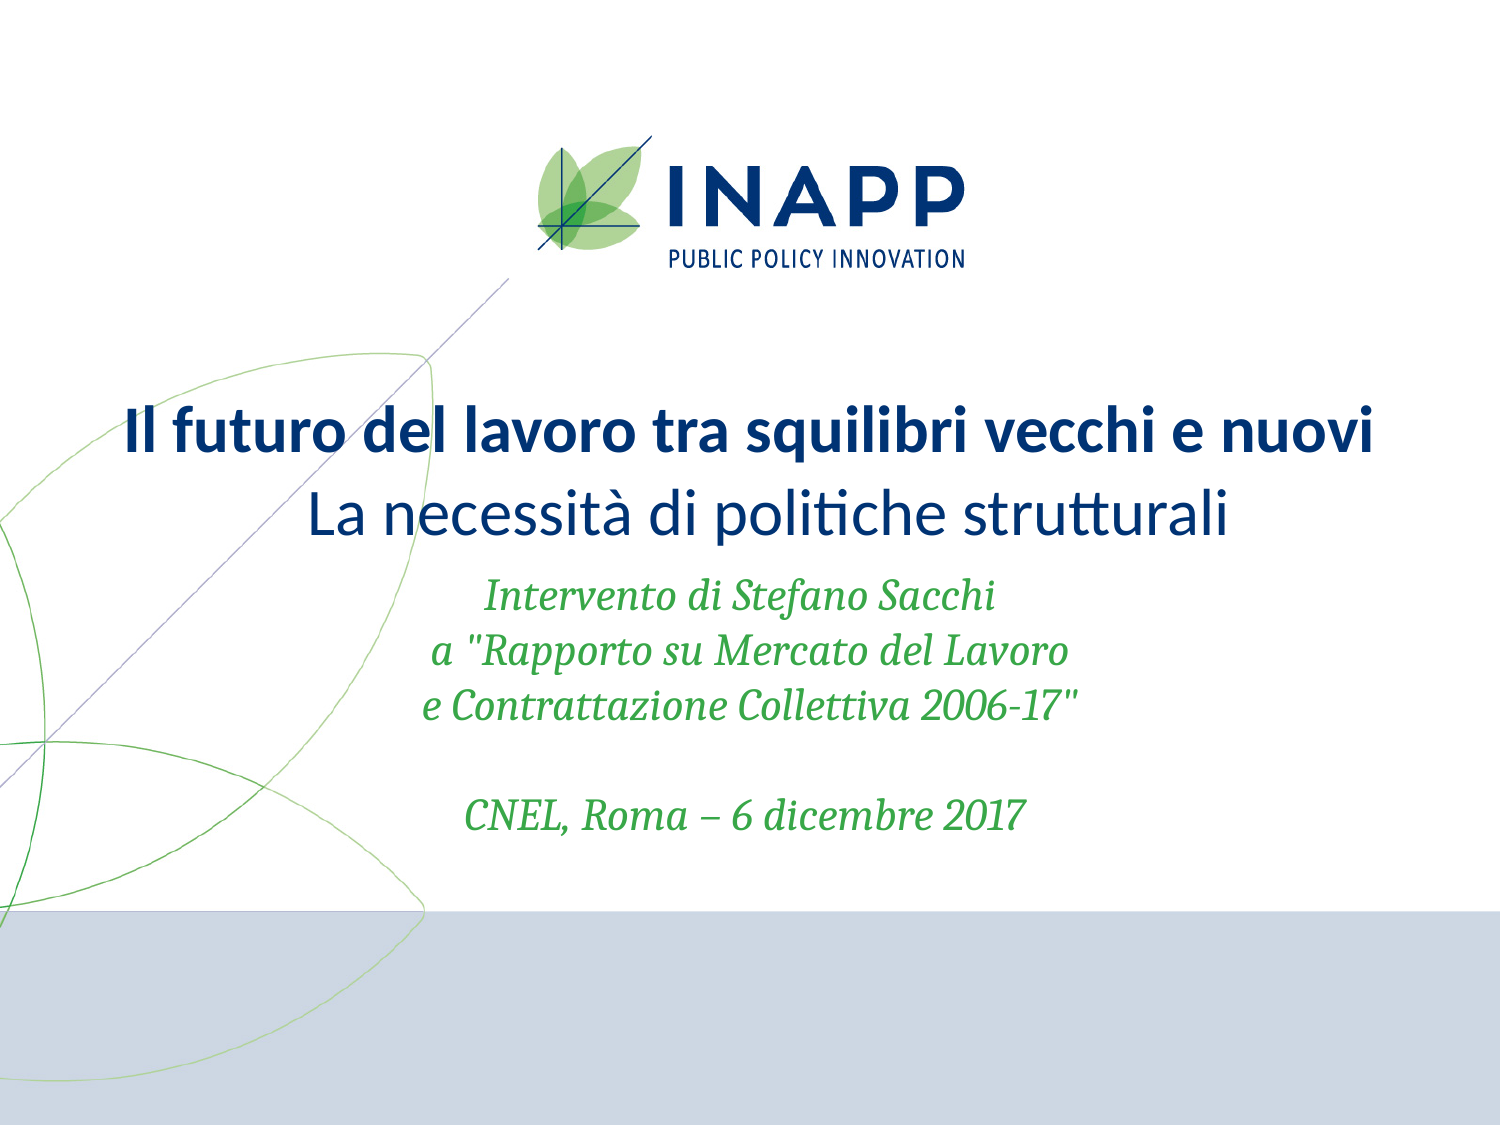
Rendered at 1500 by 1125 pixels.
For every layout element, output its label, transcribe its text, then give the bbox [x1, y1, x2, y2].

text_box La necessità di politiche strutturali [19, 461, 1500, 557]
picture [0, 474, 19, 557]
picture [0, 848, 1500, 1125]
text_box Il futuro del lavoro tra squilibri vecchi e nuovi [0, 378, 1500, 474]
text_box Intervento di Stefano Sacchi a "Rapporto su Mercato del Lavoro e Contrattazione Collettiva 2006-17" CNEL, Roma – 6 dicembre 2017 [0, 557, 1500, 848]
picture [0, 0, 1500, 378]
